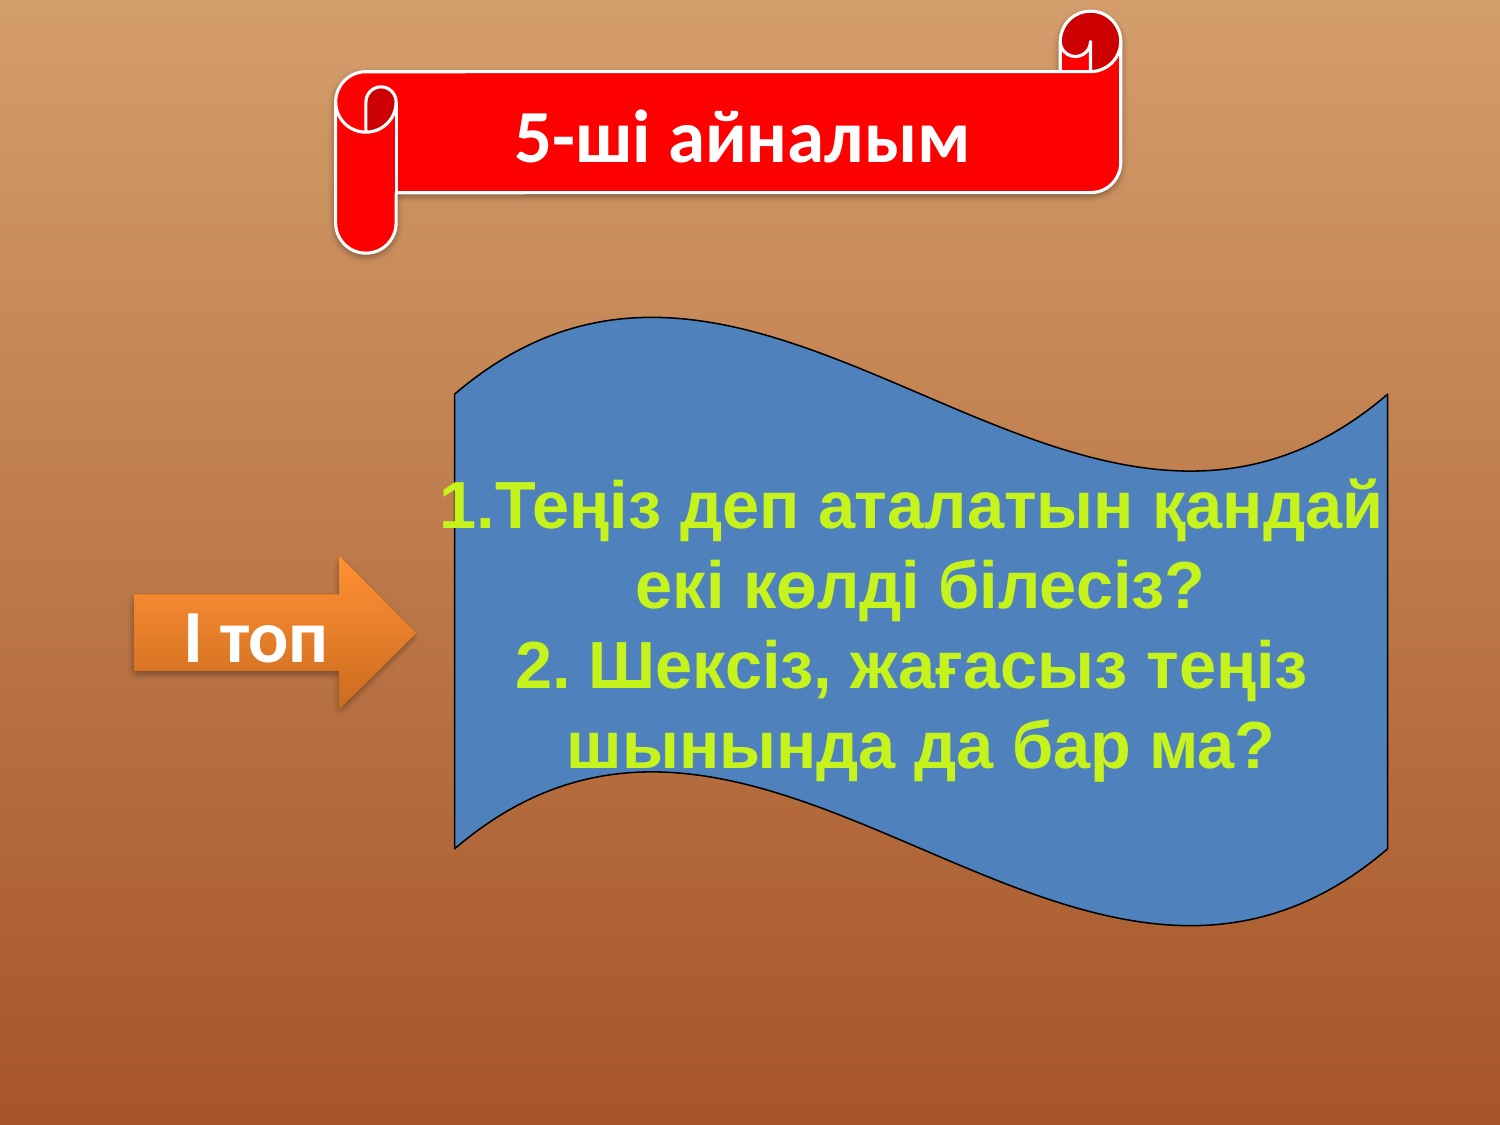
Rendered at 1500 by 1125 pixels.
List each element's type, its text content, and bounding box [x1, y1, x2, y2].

text_box 5-ші айналым [335, 11, 1121, 254]
text_box І топ [134, 556, 416, 710]
text_box 1.Теңіз деп аталатын қандай екі көлді білесіз? 2. Шексіз, жағасыз теңіз шынында да бар ма? [454, 317, 1388, 926]
